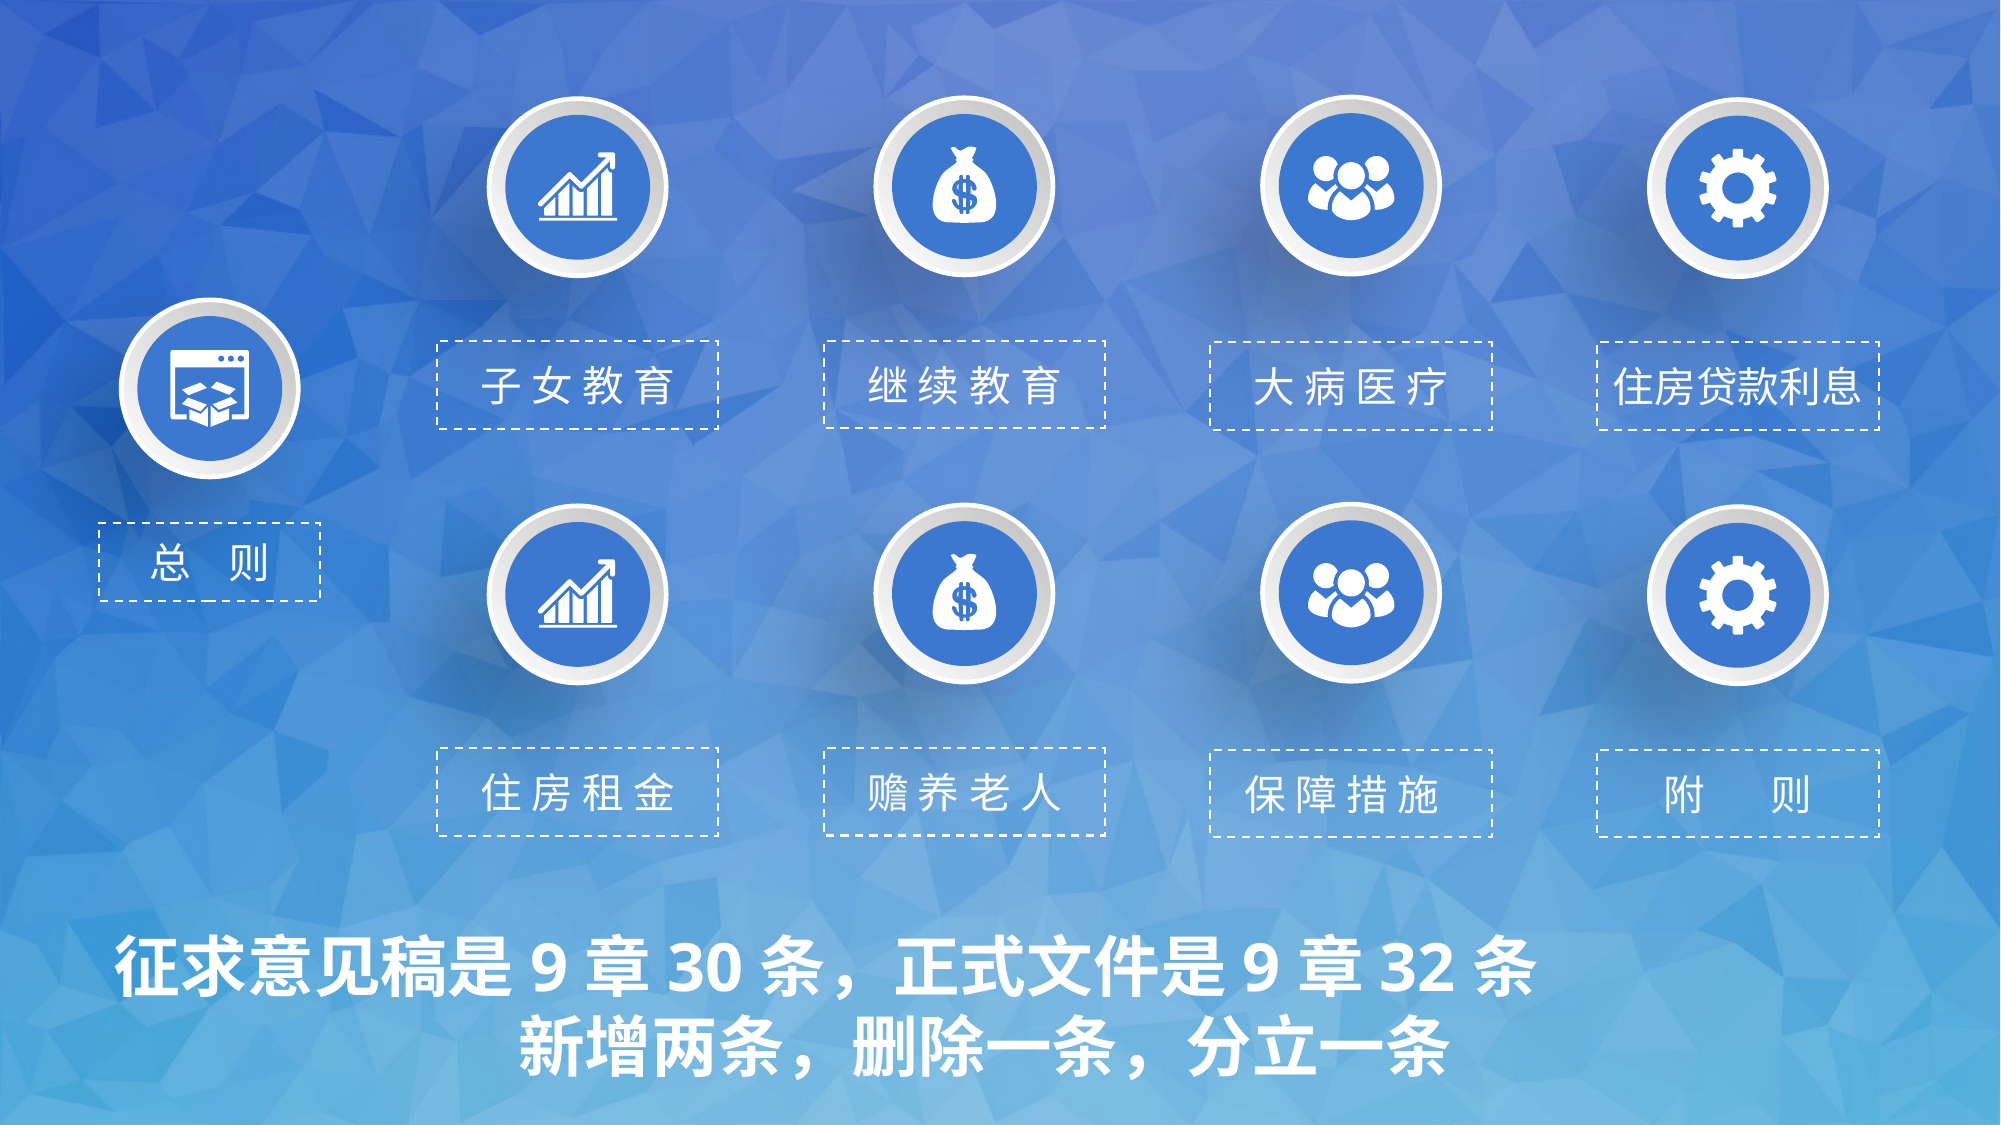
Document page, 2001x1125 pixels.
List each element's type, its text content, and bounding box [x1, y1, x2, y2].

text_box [489, 505, 667, 683]
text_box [875, 504, 1053, 683]
text_box 附 则 [1596, 749, 1880, 838]
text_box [1649, 99, 1827, 277]
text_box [1649, 506, 1827, 684]
text_box 继 续 教 育 [823, 340, 1106, 429]
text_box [1262, 96, 1440, 275]
text_box 总 则 [98, 522, 321, 602]
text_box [875, 97, 1053, 275]
text_box 子 女 教 育 [436, 340, 719, 430]
text_box 征求意见稿是9章30条，正式文件是9章32条 新增两条，删除一条，分立一条 [99, 917, 1872, 1092]
text_box 保 障 措 施 [1209, 749, 1493, 838]
text_box 赡 养 老 人 [823, 747, 1106, 837]
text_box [489, 98, 667, 276]
text_box 住房贷款利息 [1596, 341, 1880, 431]
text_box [121, 299, 299, 477]
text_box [1262, 504, 1440, 682]
text_box 住 房 租 金 [436, 747, 719, 837]
text_box 大 病 医 疗 [1209, 341, 1493, 431]
picture [0, 0, 2001, 1125]
